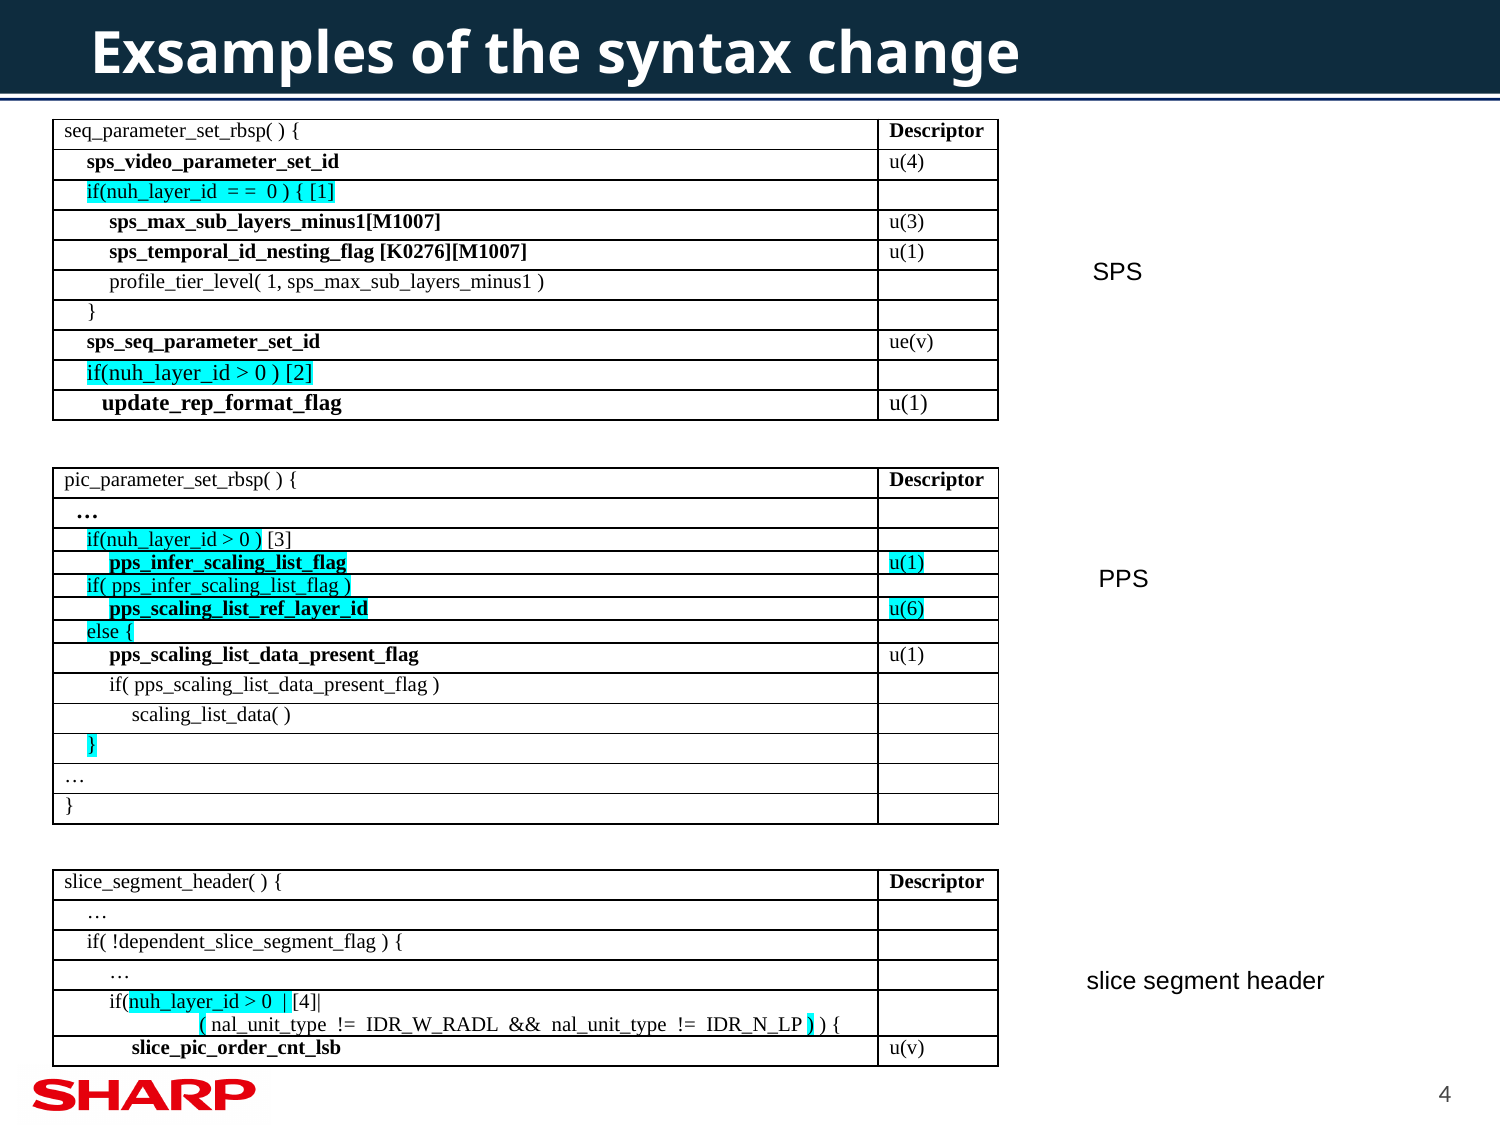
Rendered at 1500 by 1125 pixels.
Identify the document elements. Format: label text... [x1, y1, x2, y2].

table_cell pps_scaling_list_data_present_flag [54, 644, 877, 672]
table_cell update_rep_format_flag [54, 391, 877, 419]
table_cell … [54, 961, 877, 989]
table_cell [879, 674, 998, 703]
table_cell if( pps_infer_scaling_list_flag ) [54, 575, 877, 596]
table_cell pps_scaling_list_ref_layer_id [54, 598, 877, 619]
table_cell [879, 529, 998, 550]
table_cell if( !dependent_slice_segment_flag ) { [54, 931, 877, 959]
table_cell u(1) [879, 241, 997, 269]
table_cell u(1) [879, 391, 997, 419]
table_cell [879, 764, 998, 793]
table_cell [879, 301, 997, 329]
table_cell sps_max_sub_layers_minus1[M1007] [54, 211, 877, 239]
table_cell if(nuh_layer_id > 0 ) [3] [54, 529, 877, 550]
table_header Descriptor [879, 120, 997, 149]
table_cell profile_tier_level( 1, sps_max_sub_layers_minus1 ) [54, 271, 877, 299]
table_cell [879, 961, 997, 989]
table_cell … [54, 499, 877, 527]
picture [17, 1064, 271, 1125]
slide_number 4 [1345, 1062, 1467, 1108]
table_cell … [54, 764, 877, 793]
table_cell [879, 794, 998, 823]
table_cell u(1) [879, 644, 998, 672]
text_box SPS [1086, 249, 1453, 292]
table_cell pps_infer_scaling_list_flag [54, 552, 877, 573]
text_box slice segment header [1080, 958, 1447, 1000]
table_cell u(4) [879, 150, 997, 179]
table_header Descriptor [879, 871, 997, 899]
table_cell [879, 931, 997, 959]
title Exsamples of the syntax change [74, 15, 1426, 85]
table_cell u(6) [879, 598, 998, 619]
table_cell sps_video_parameter_set_id [54, 150, 877, 179]
table_cell sps_temporal_id_nesting_flag [K0276][M1007] [54, 241, 877, 269]
table_cell [879, 575, 998, 596]
table_cell [879, 734, 998, 763]
table_header slice_segment_header( ) { [54, 871, 877, 899]
table_cell if(nuh_layer_id > 0 ) [2] [54, 361, 877, 389]
table_cell [879, 271, 997, 299]
table_header Descriptor [879, 469, 998, 497]
table_cell [879, 499, 998, 527]
table_cell slice_pic_order_cnt_lsb [54, 1037, 877, 1065]
text_box PPS [1092, 556, 1459, 599]
table_cell } [54, 794, 877, 823]
table_cell else { [54, 621, 877, 642]
table_header pic_parameter_set_rbsp( ) { [54, 469, 877, 497]
table_cell } [54, 301, 877, 329]
table_cell scaling_list_data( ) [54, 704, 877, 733]
table_cell [879, 361, 997, 389]
table_cell [879, 991, 997, 1035]
table_cell ue(v) [879, 331, 997, 359]
table_header seq_parameter_set_rbsp( ) { [54, 120, 877, 149]
table_cell u(v) [879, 1037, 997, 1065]
table_cell … [54, 901, 877, 929]
table_cell if(nuh_layer_id = = 0 ) { [1] [54, 181, 877, 209]
table_cell if(nuh_layer_id > 0 | [4]| ( nal_unit_type != IDR_W_RADL && nal_unit_type != IDR_N_LP ) ) { [54, 991, 877, 1035]
table_cell [879, 181, 997, 209]
table_cell u(3) [879, 211, 997, 239]
table_cell [879, 621, 998, 642]
table_cell if( pps_scaling_list_data_present_flag ) [54, 674, 877, 703]
table_cell [879, 901, 997, 929]
table_cell sps_seq_parameter_set_id [54, 331, 877, 359]
table_cell u(1) [879, 552, 998, 573]
table_cell } [54, 734, 877, 763]
table_cell [879, 704, 998, 733]
